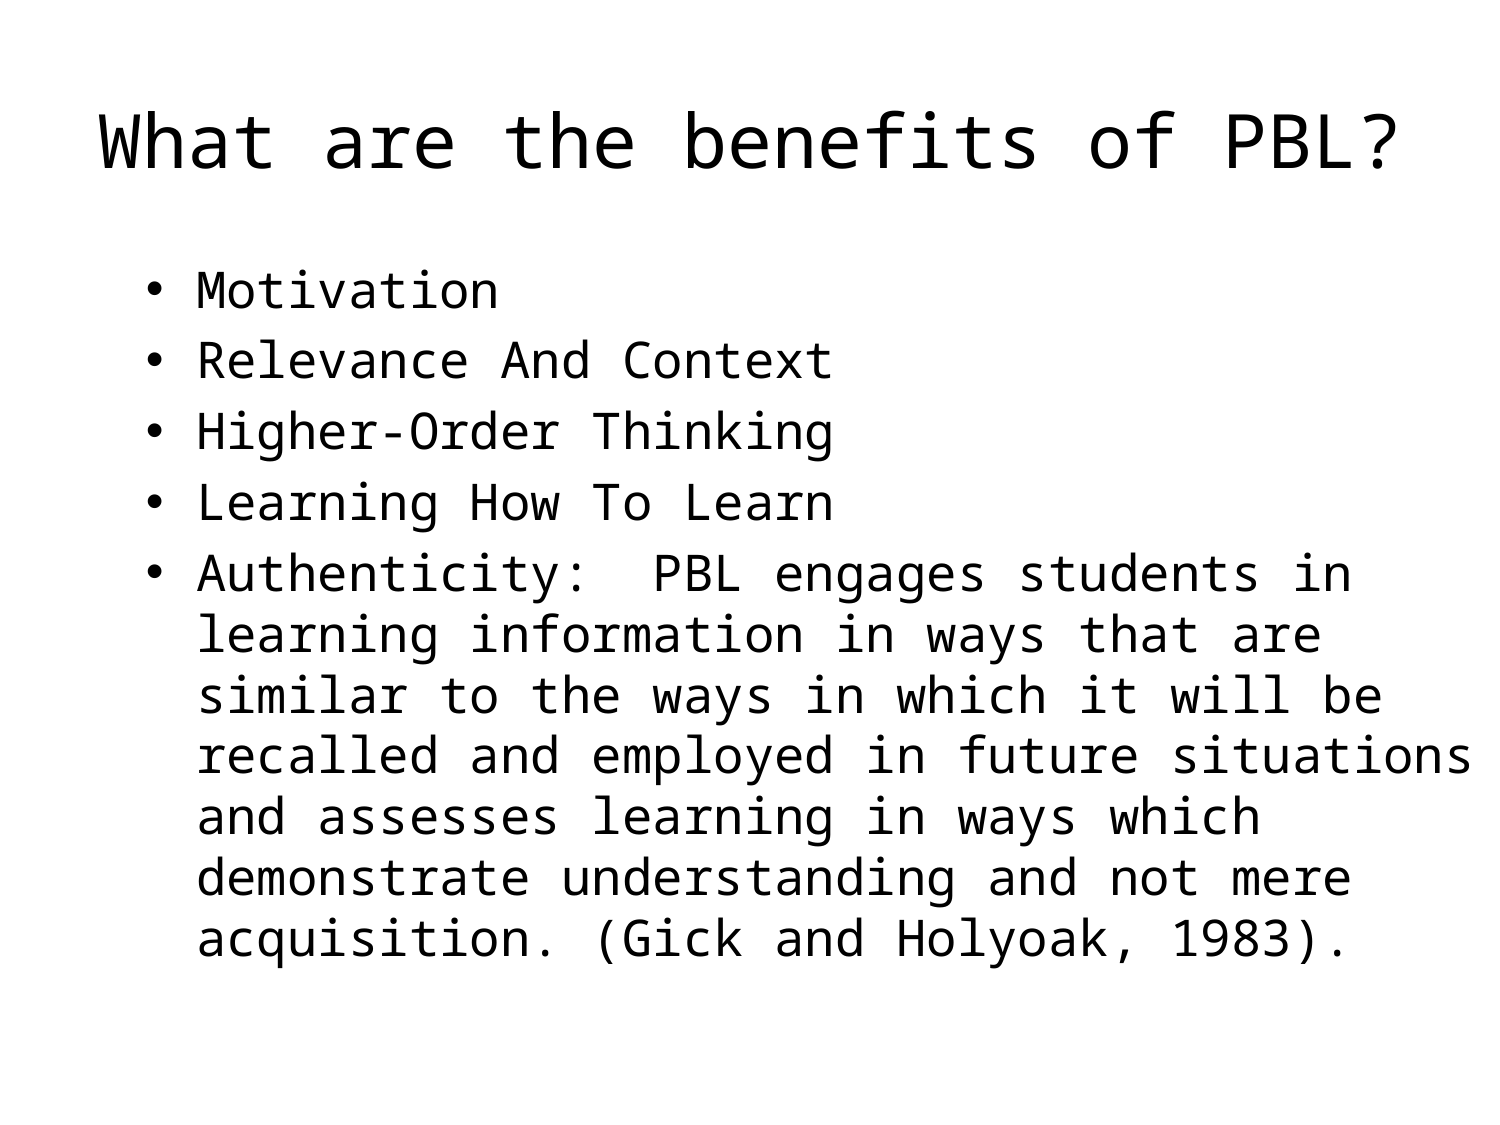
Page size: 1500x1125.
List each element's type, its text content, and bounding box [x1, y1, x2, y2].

title What are the benefits of PBL? [75, 45, 1425, 233]
list Motivation Relevance And Context Higher-Order Thinking Learning How To Learn Authenticity: PBL engages students in learning information in ways that are similar to the ways in which it will be recalled and employed in future situations and assesses learning in ways which demonstrate understanding and not mere acquisition. (Gick and Holyoak, 1983). [130, 249, 1500, 1013]
